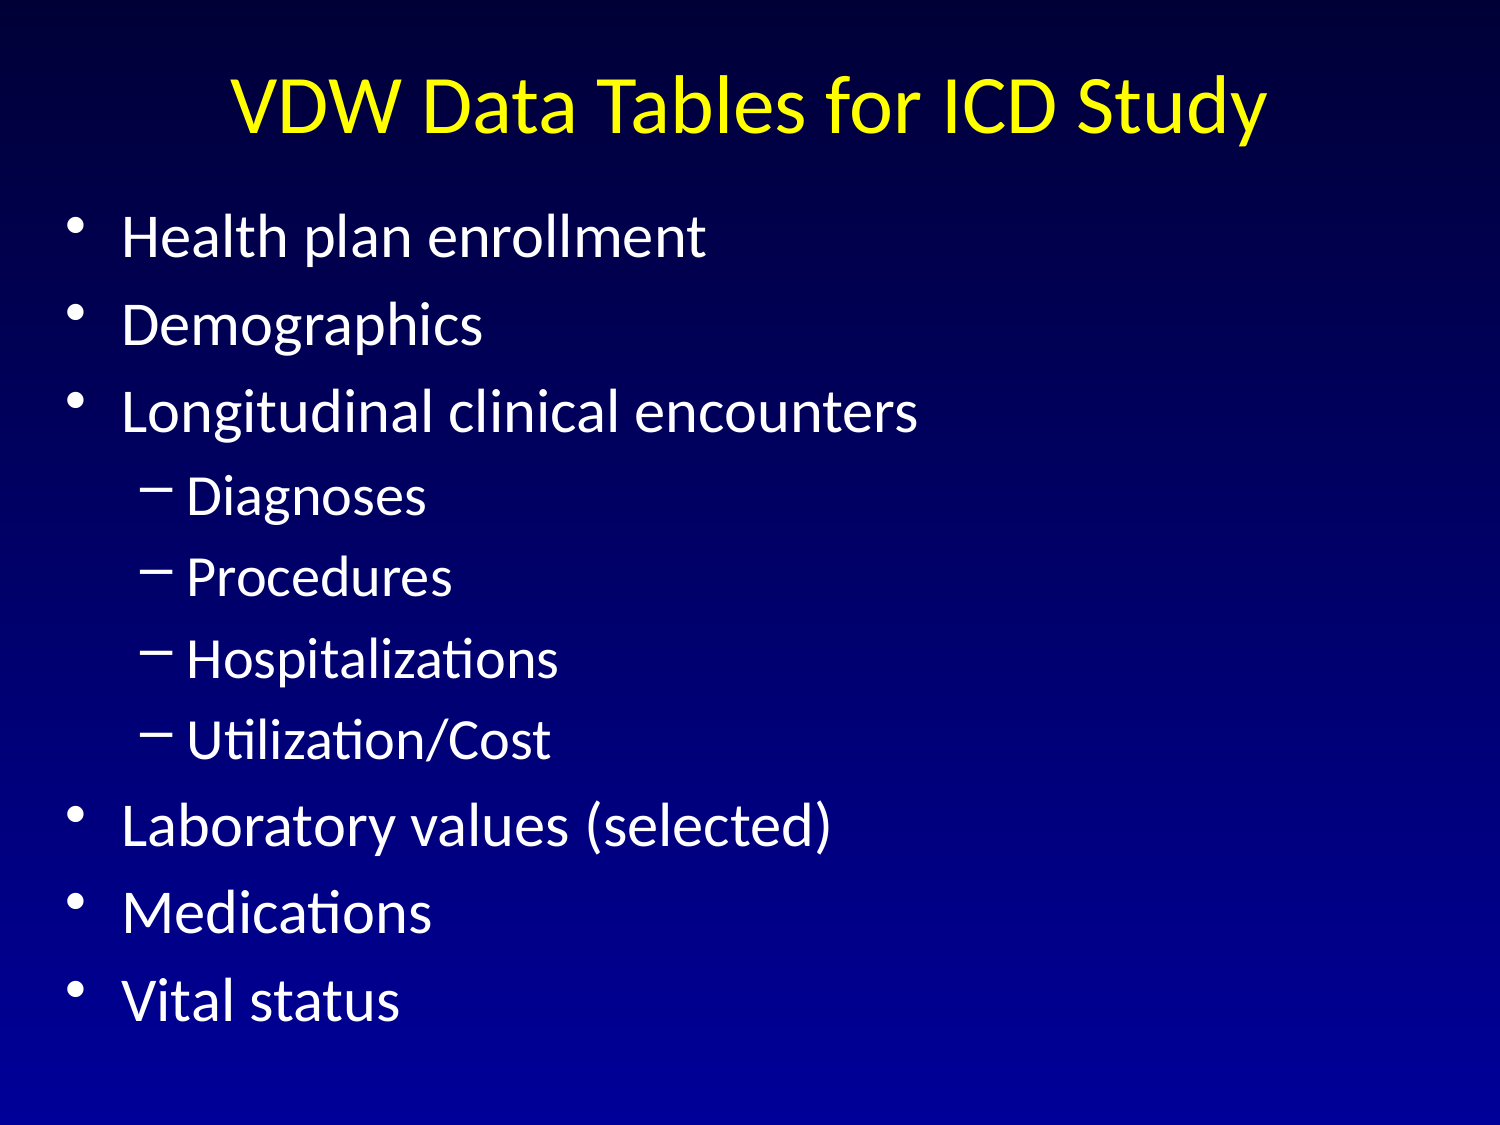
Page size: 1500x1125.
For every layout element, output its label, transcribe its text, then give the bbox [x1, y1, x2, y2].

title VDW Data Tables for ICD Study [112, 24, 1388, 175]
list Health plan enrollment Demographics Longitudinal clinical encounters Diagnoses Procedures Hospitalizations Utilization/Cost Laboratory values (selected) Medications Vital status [50, 187, 1450, 1063]
